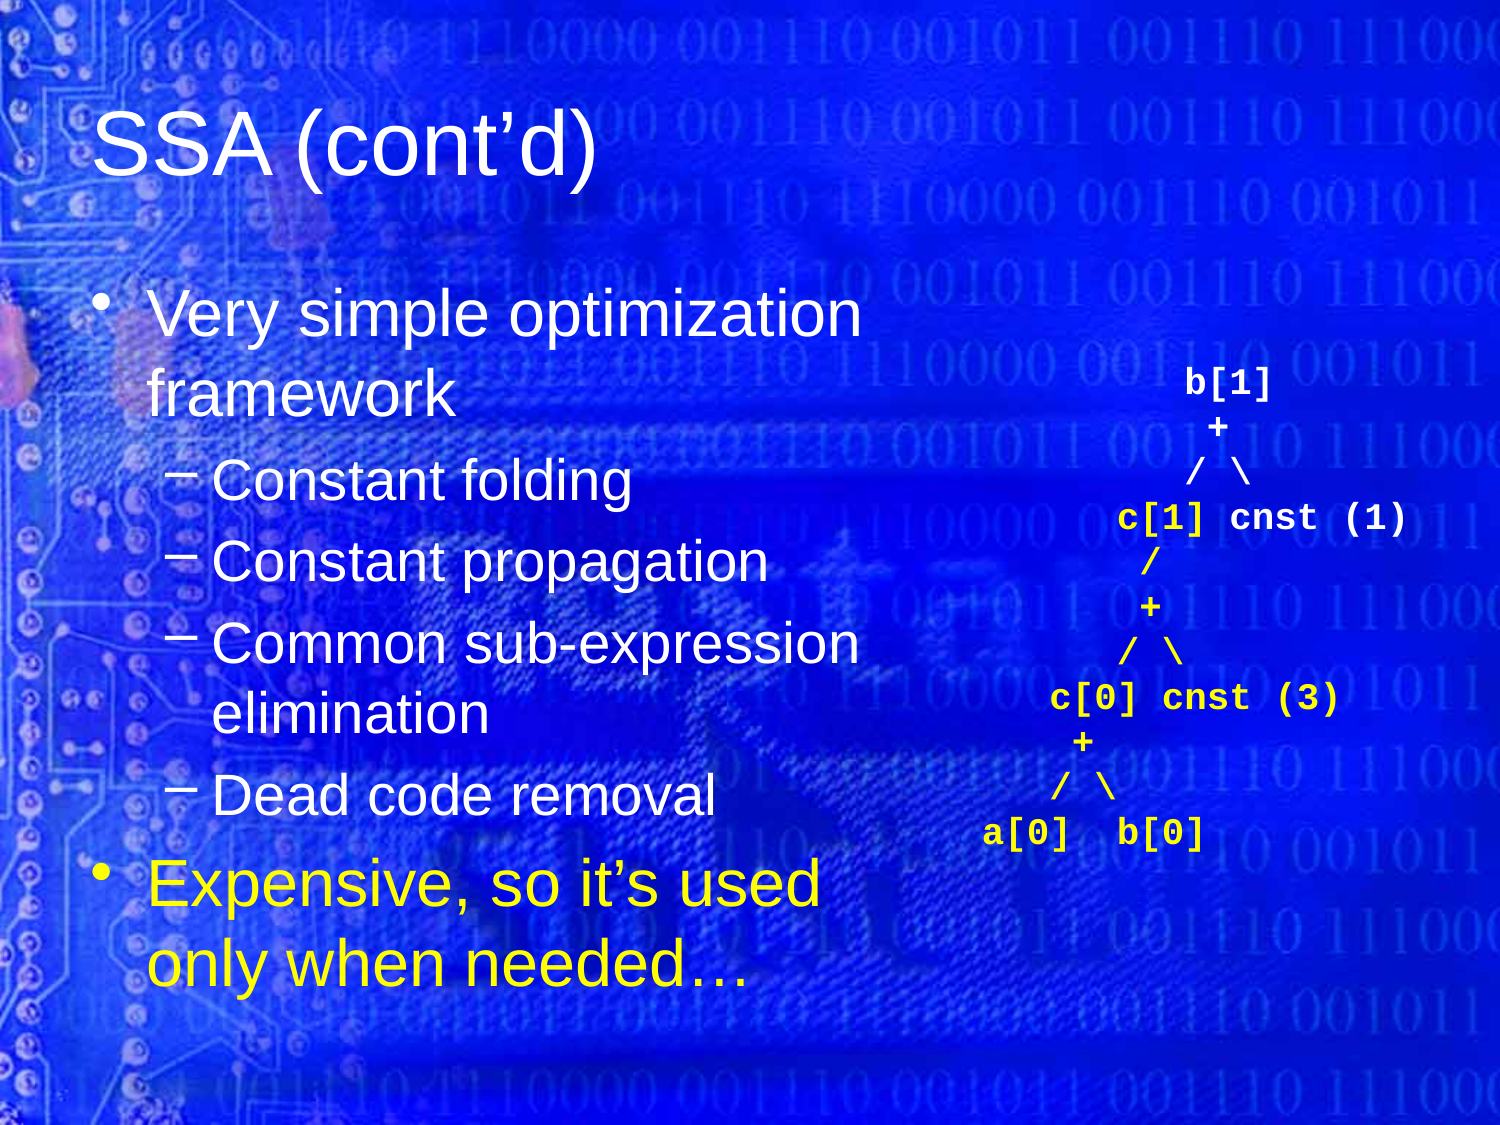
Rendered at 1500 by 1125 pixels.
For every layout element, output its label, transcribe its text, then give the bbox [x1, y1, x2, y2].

title SSA (cont’d) [74, 44, 1426, 233]
text_box b[1] + / \ c[1] cnst (1) / + / \ c[0] cnst (3) + / \ a[0] b[0] [899, 349, 1450, 860]
list Very simple optimization framework Constant folding Constant propagation Common sub-expression elimination Dead code removal Expensive, so it’s used only when needed… [74, 262, 963, 1006]
picture [0, 0, 1500, 1125]
